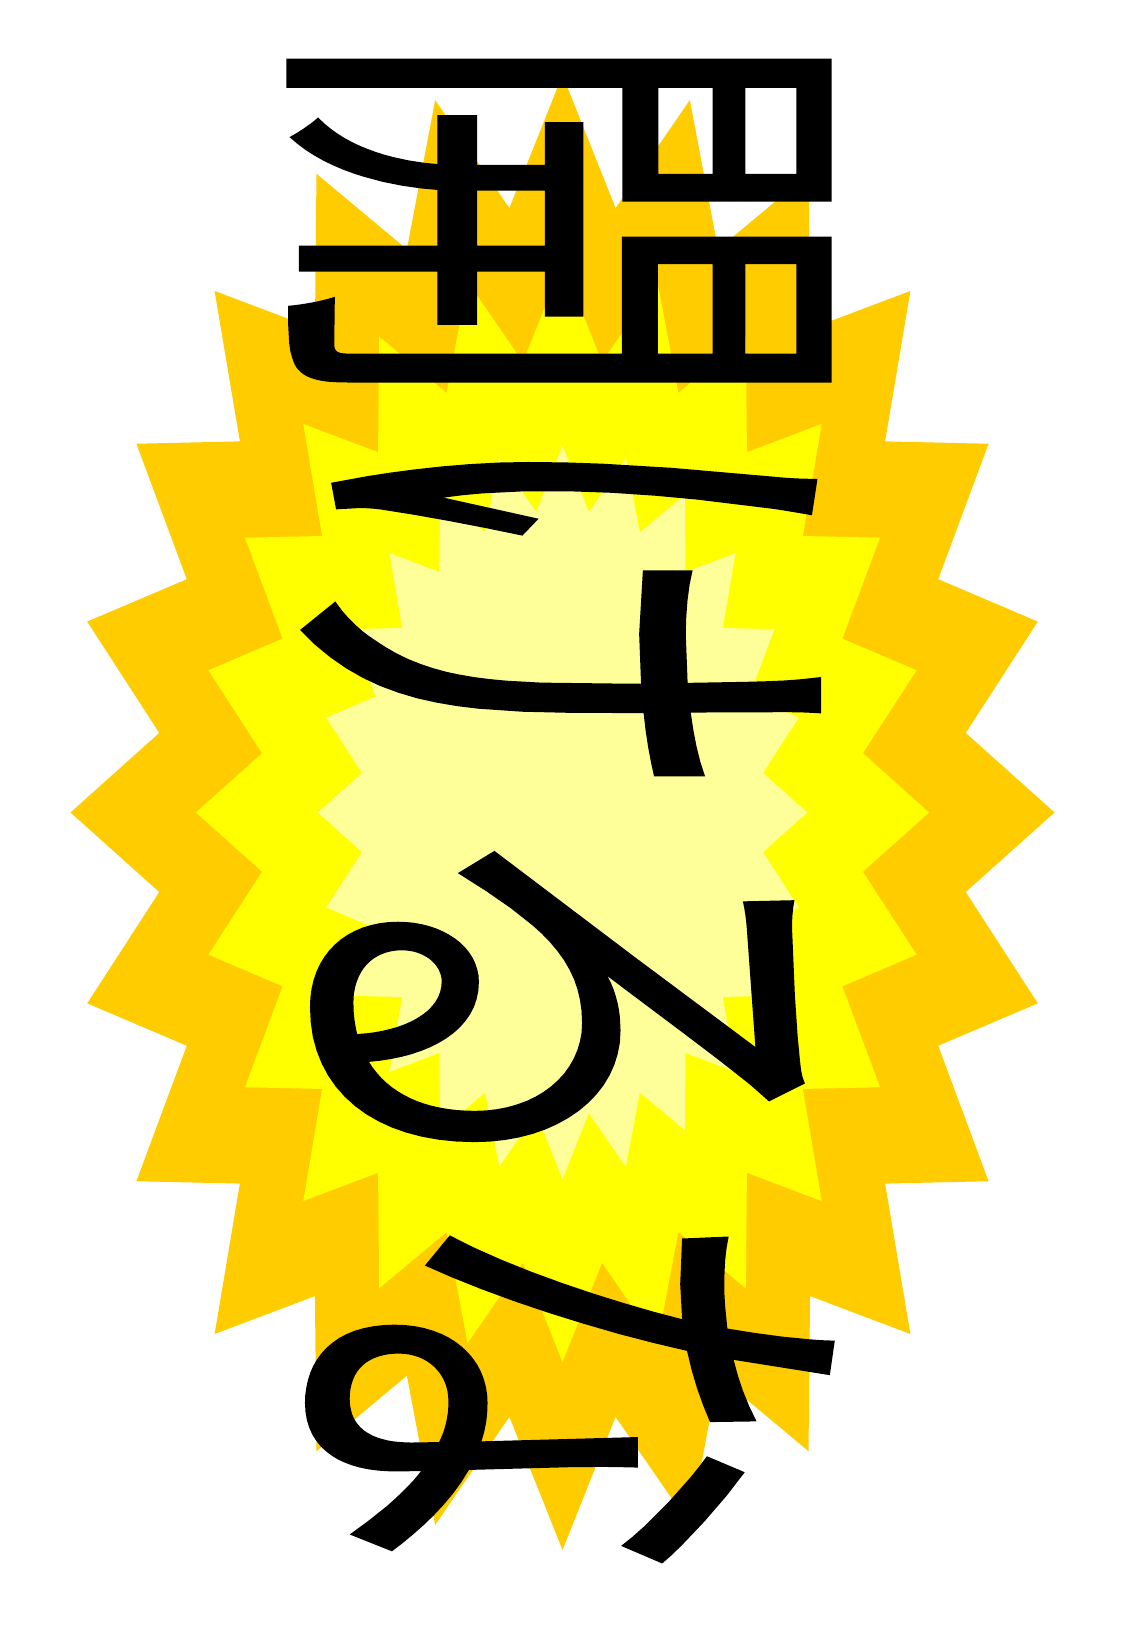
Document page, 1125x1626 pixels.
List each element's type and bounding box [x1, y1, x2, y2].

text_box [70, 74, 1055, 1551]
